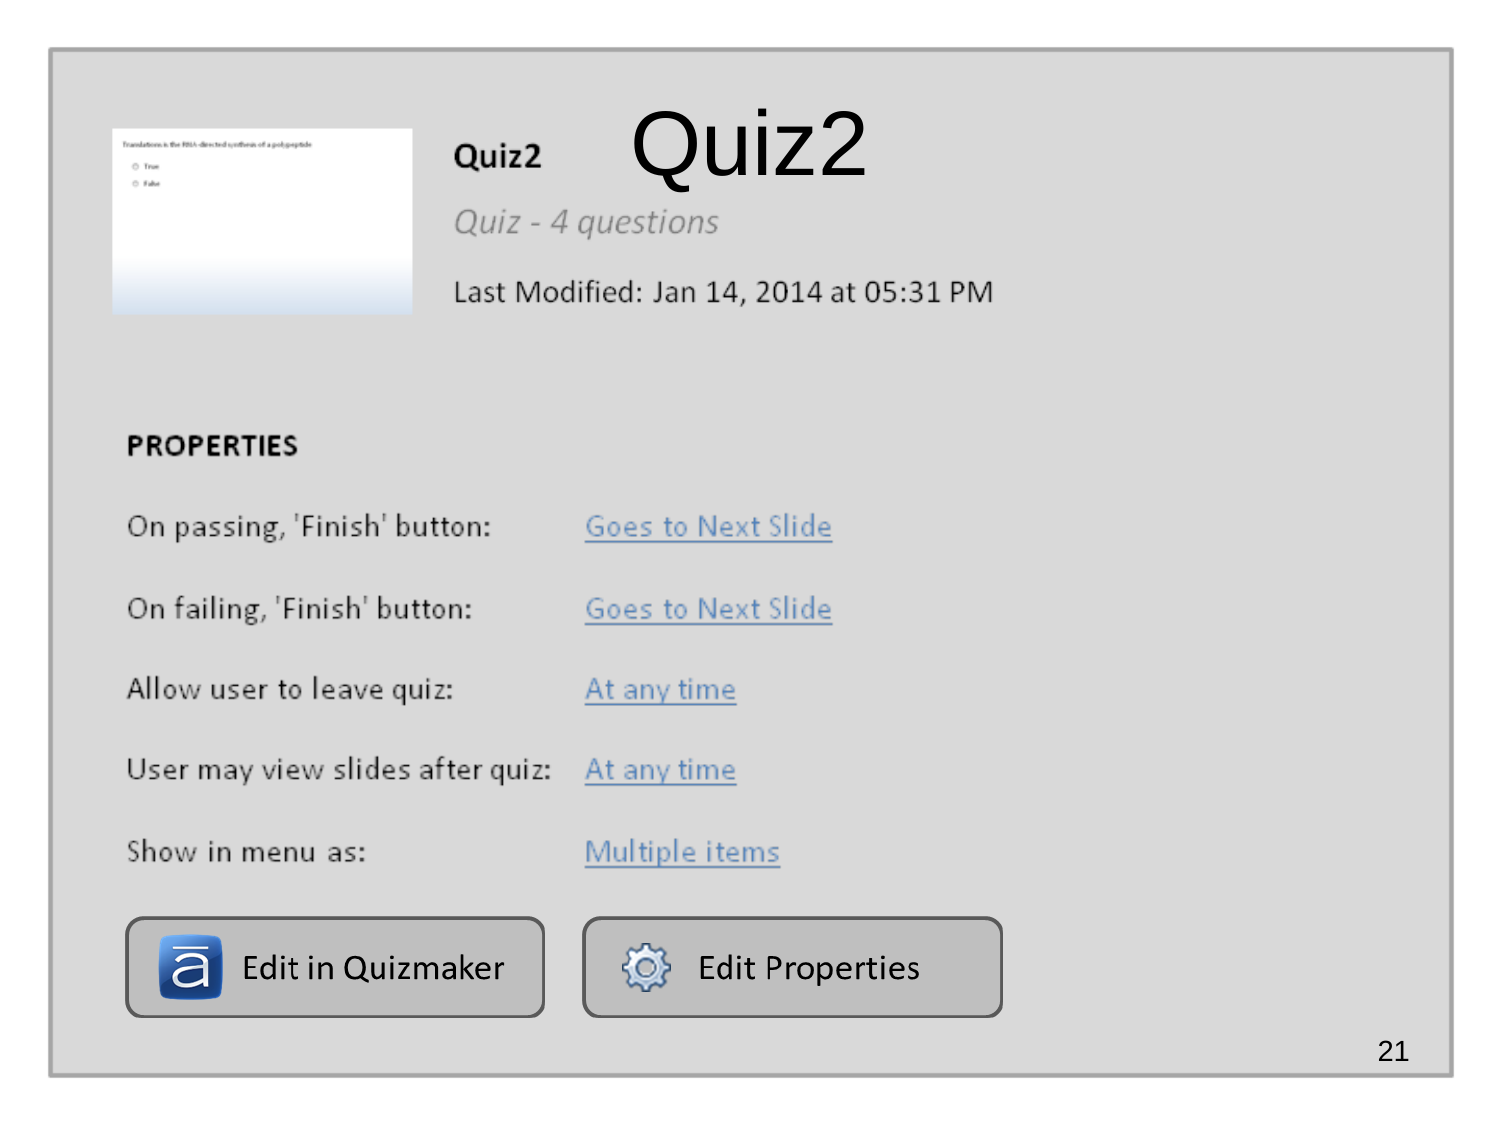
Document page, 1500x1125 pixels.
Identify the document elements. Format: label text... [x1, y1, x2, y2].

title Quiz2 [75, 45, 1425, 233]
slide_number 21 [1074, 1024, 1426, 1103]
picture [0, 0, 1500, 1125]
